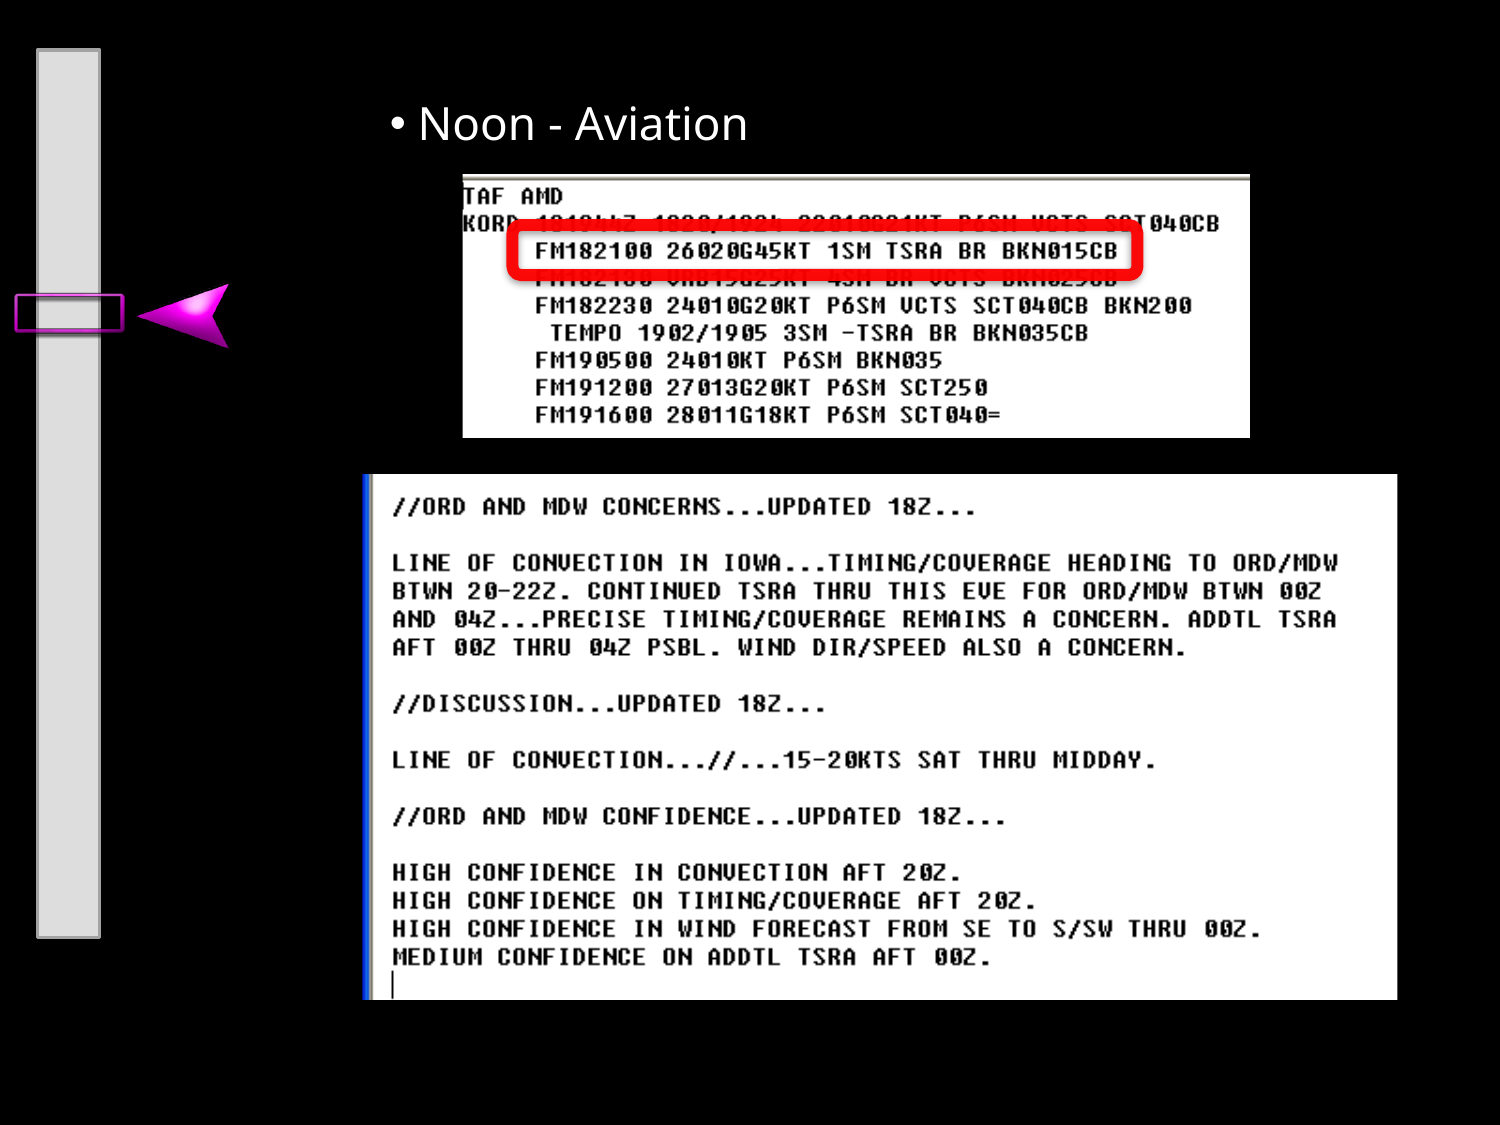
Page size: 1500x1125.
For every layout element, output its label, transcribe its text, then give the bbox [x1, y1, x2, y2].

picture [462, 174, 1251, 438]
text_box [36, 48, 101, 286]
text_box [36, 349, 101, 939]
picture [362, 474, 1398, 1001]
picture [0, 262, 243, 376]
text_box Noon - Aviation [375, 87, 1463, 488]
